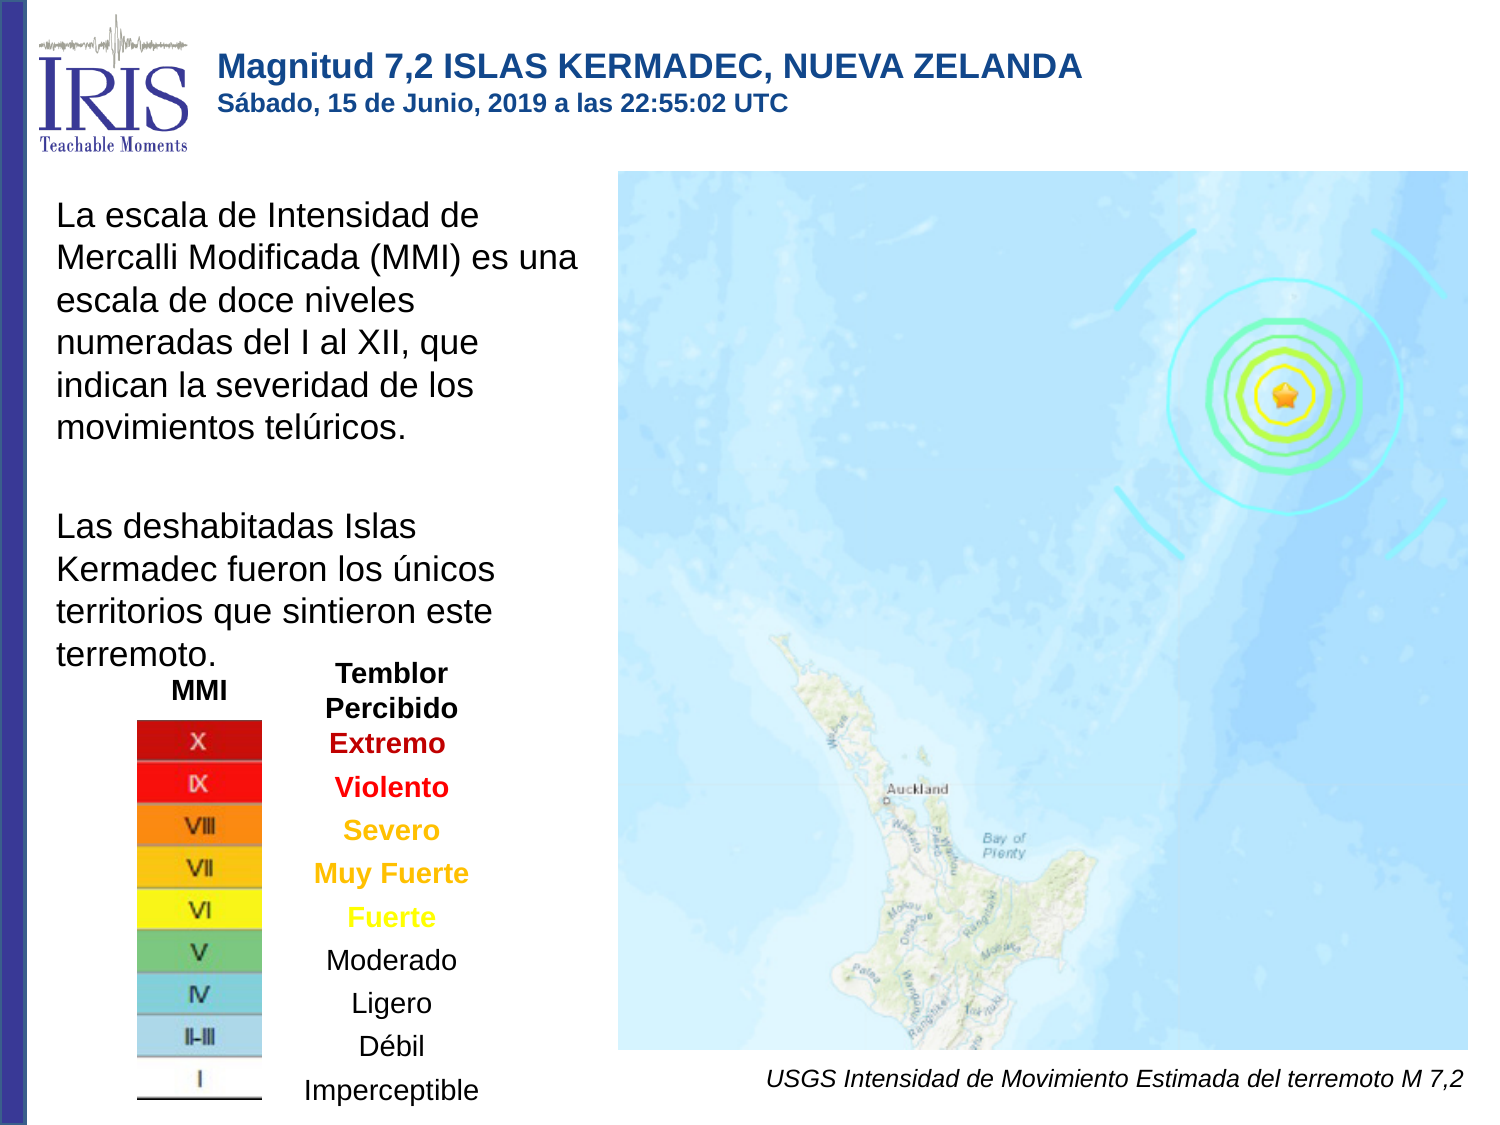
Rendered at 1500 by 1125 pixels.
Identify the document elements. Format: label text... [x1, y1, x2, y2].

picture [137, 720, 262, 1101]
text_box Temblor Percibido Extremo Violento Severo Muy Fuerte Fuerte Moderado Ligero Débil Imperceptible [265, 647, 518, 1114]
text_box MMI [156, 664, 265, 714]
text_box USGS Intensidad de Movimiento Estimada del terremoto M 7,2 [692, 1054, 1481, 1100]
picture [39, 12, 188, 165]
text_box [0, 0, 27, 1125]
text_box Magnitud 7,2 ISLAS KERMADEC, NUEVA ZELANDA Sábado, 15 de Junio, 2019 a las 22:55:02 UTC [202, 0, 1499, 125]
text_box La escala de Intensidad de Mercalli Modificada (MMI) es una escala de doce niveles numeradas del I al XII, que indican la severidad de los movimientos telúricos. Las deshabitadas Islas Kermadec fueron los únicos territorios que sintieron este terremoto. [41, 184, 602, 681]
picture [618, 171, 1468, 1050]
